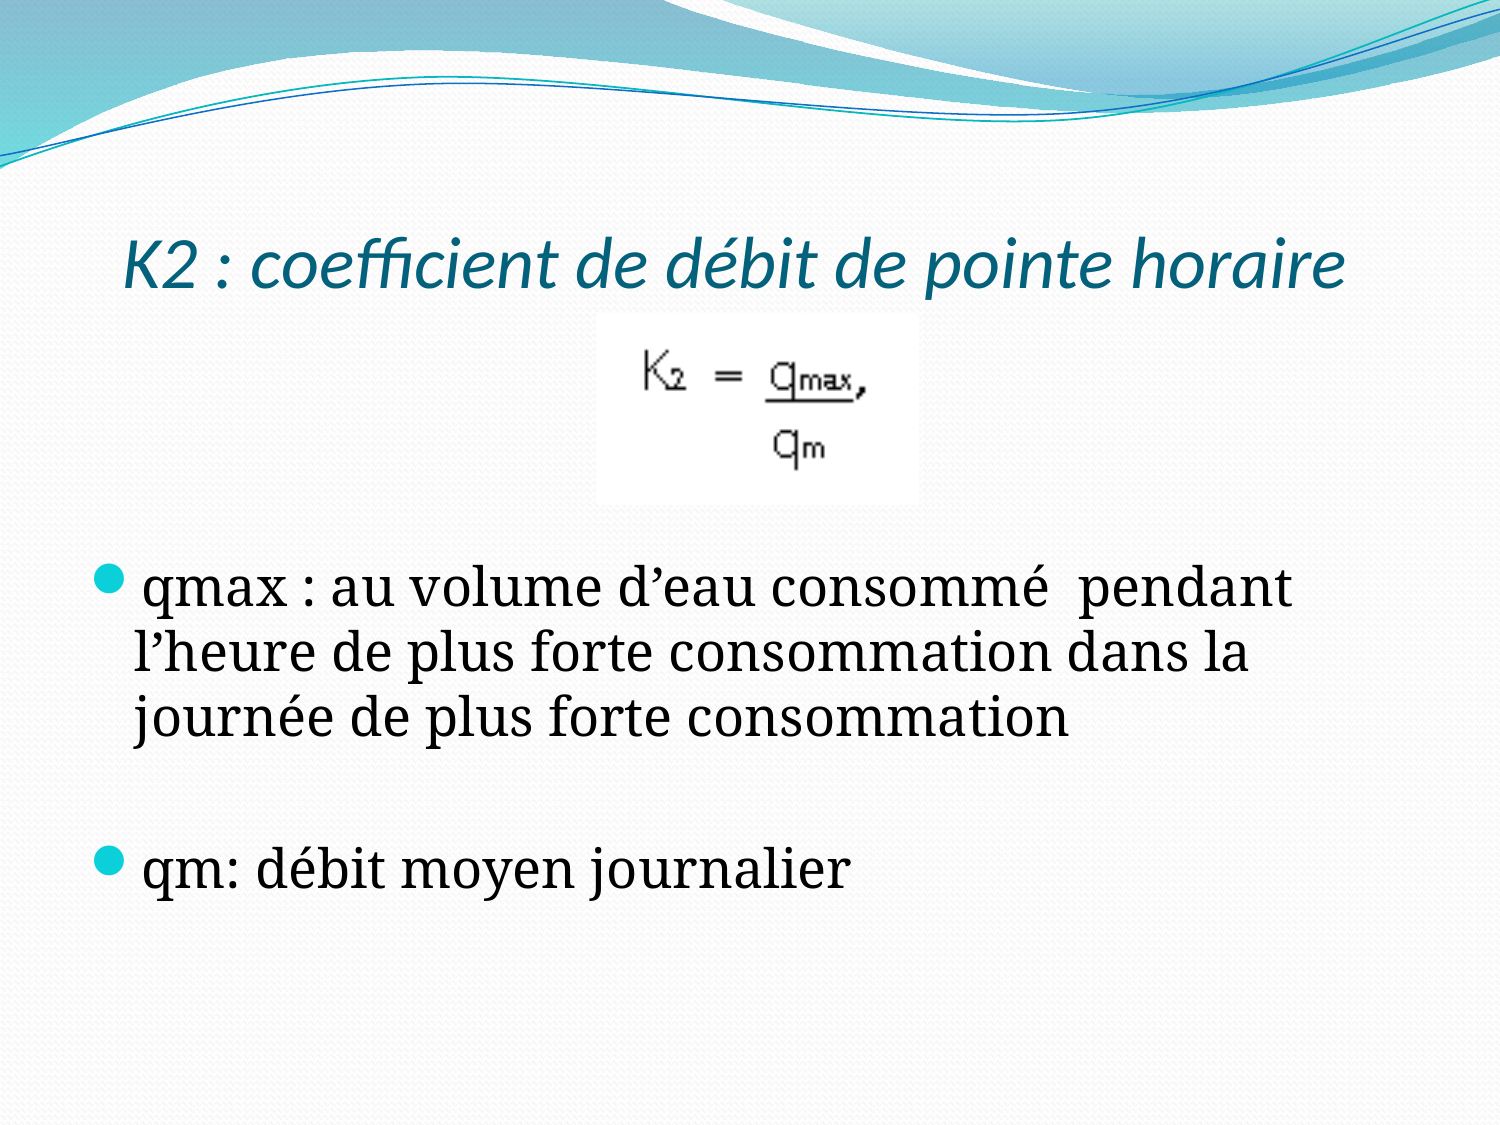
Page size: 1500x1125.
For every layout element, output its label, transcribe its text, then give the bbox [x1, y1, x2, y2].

title K2 : coefficient de débit de pointe horaire [29, 115, 1425, 303]
list qmax : au volume d’eau consommé pendant l’heure de plus forte consommation dans la journée de plus forte consommation qm: débit moyen journalier [75, 317, 1425, 1038]
picture [596, 314, 919, 505]
